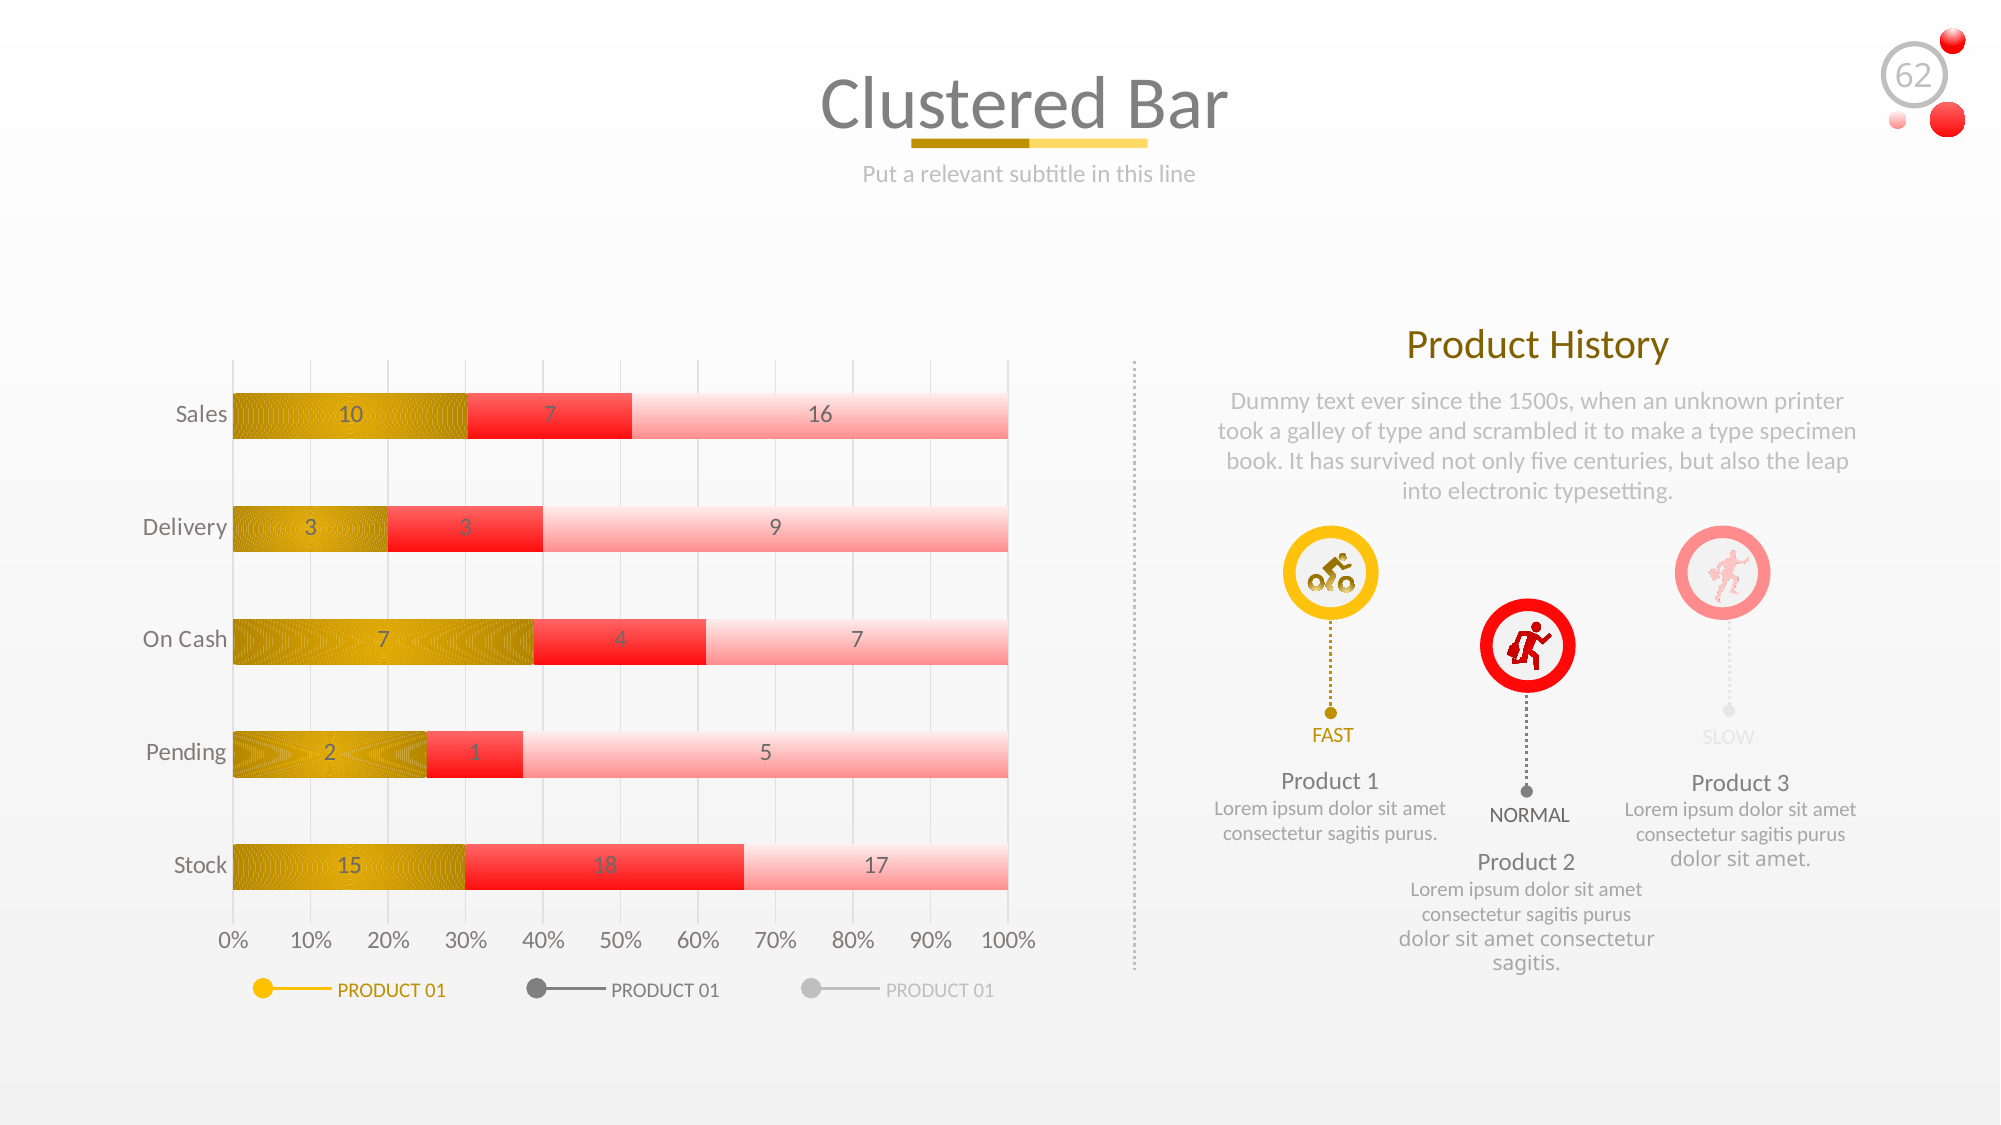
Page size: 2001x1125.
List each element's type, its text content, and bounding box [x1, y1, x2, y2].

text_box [1466, 604, 1593, 835]
text_box Product 1 Lorem ipsum dolor sit amet consectetur sagitis purus. [1185, 754, 1466, 855]
chart [124, 347, 1054, 968]
text_box Clustered Bar [597, 1, 1454, 152]
text_box Product History Dummy text ever since the 1500s, when an unknown printer took a galley of type and scrambled it to make a type specimen book. It has survived not only five centuries, but also the leap into electronic typesetting. [1194, 309, 1883, 572]
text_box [1678, 531, 1780, 758]
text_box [262, 969, 1026, 1012]
text_box Product 3 Lorem ipsum dolor sit amet consectetur sagitis purus dolor sit amet. [1595, 749, 1886, 888]
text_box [1289, 531, 1375, 755]
text_box Put a relevant subtitle in this line [792, 142, 1267, 202]
text_box Product 2 Lorem ipsum dolor sit amet consectetur sagitis purus dolor sit amet consectetur sagitis. [1381, 835, 1672, 985]
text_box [911, 138, 1148, 149]
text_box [1876, 28, 1966, 138]
